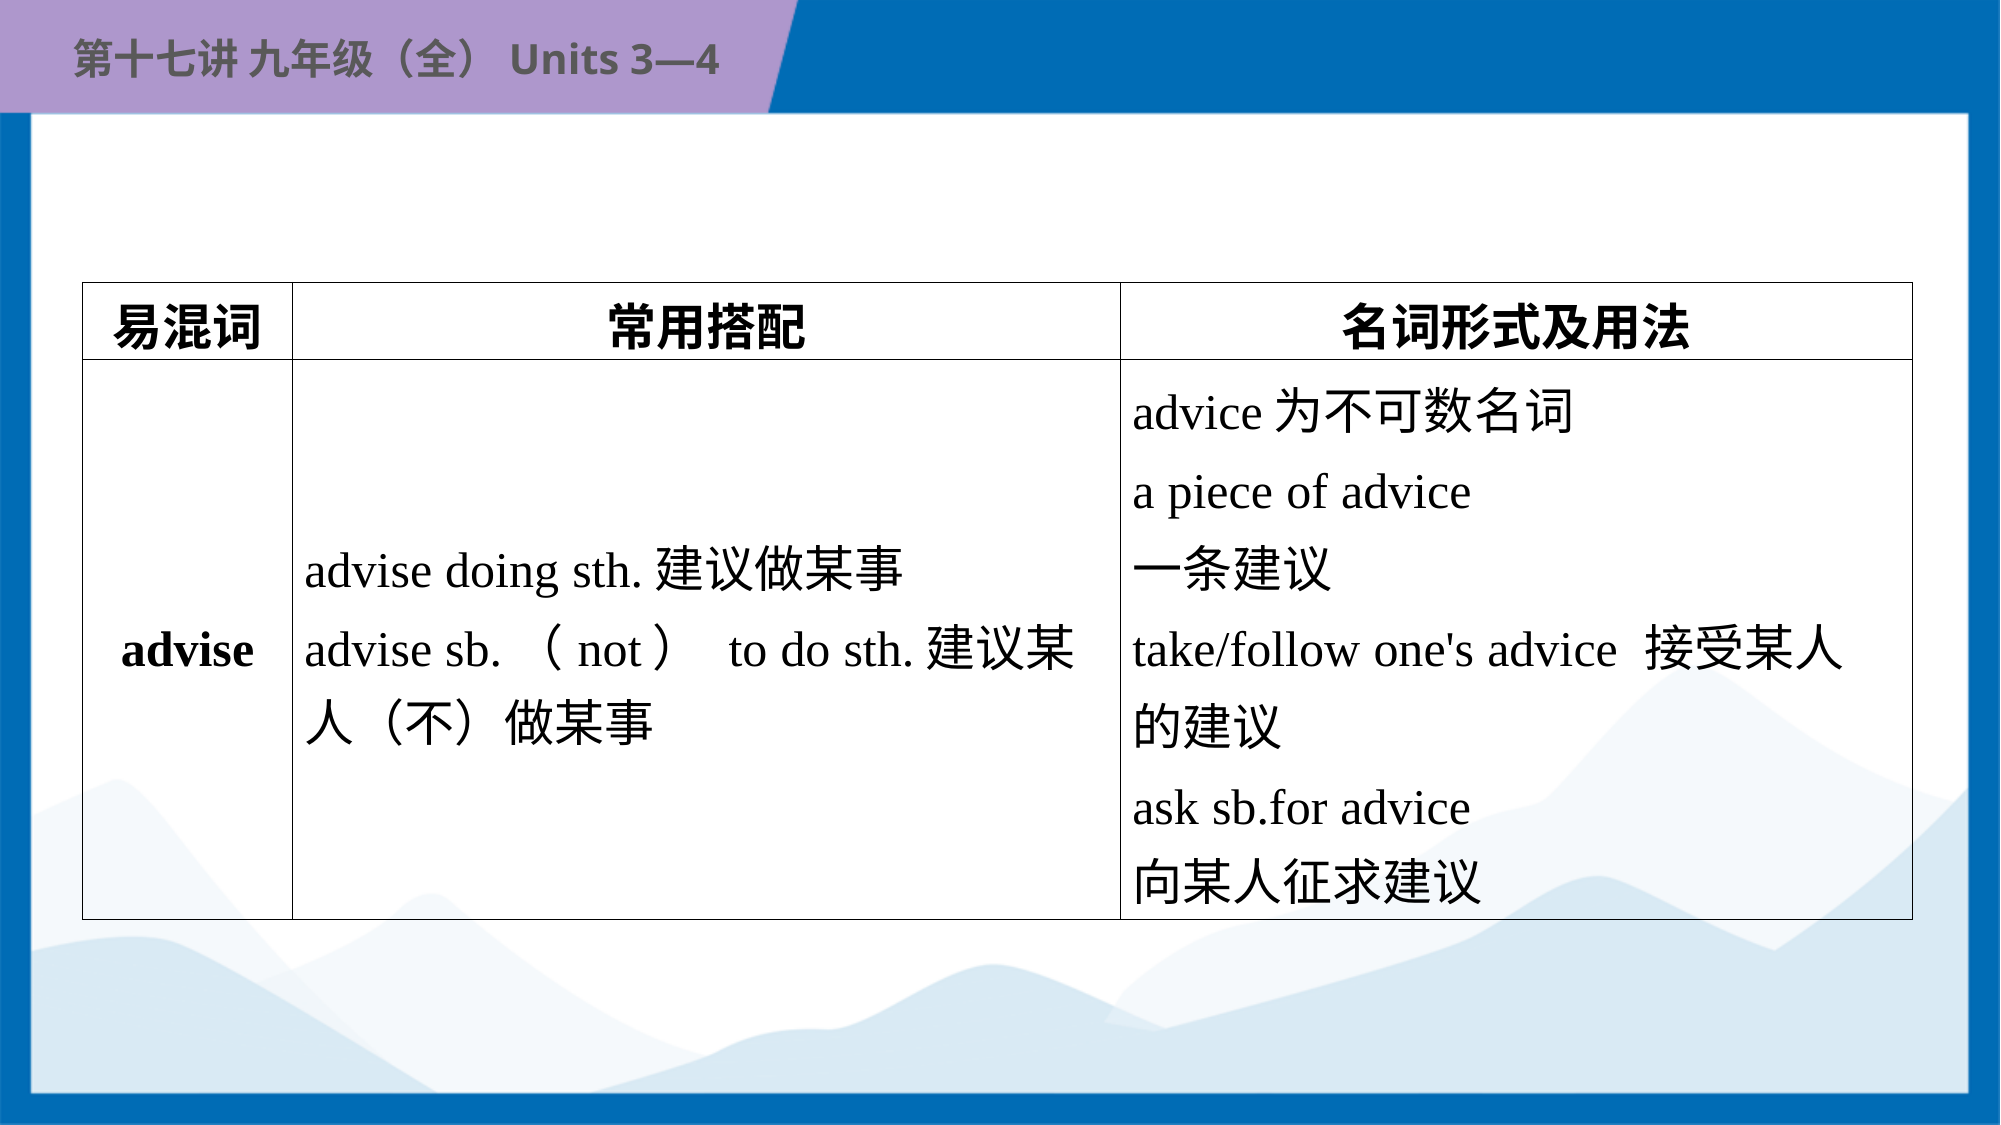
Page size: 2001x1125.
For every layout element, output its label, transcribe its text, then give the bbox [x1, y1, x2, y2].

table_cell advise [83, 360, 292, 919]
picture [0, 0, 2000, 1125]
table_cell advice为不可数名词 a piece of advice 一条建议 take/follow one's advice 接受某人 的建议 ask sb.for advice 向某人征求建议 [1121, 360, 1912, 919]
table_header 易混词 [83, 283, 292, 359]
table_header 常用搭配 [293, 283, 1120, 359]
table_header 名词形式及用法 [1121, 283, 1912, 359]
table_cell advise doing sth.建议做某事 advise sb.（not） to do sth.建议某 人（不）做某事 [293, 360, 1120, 919]
